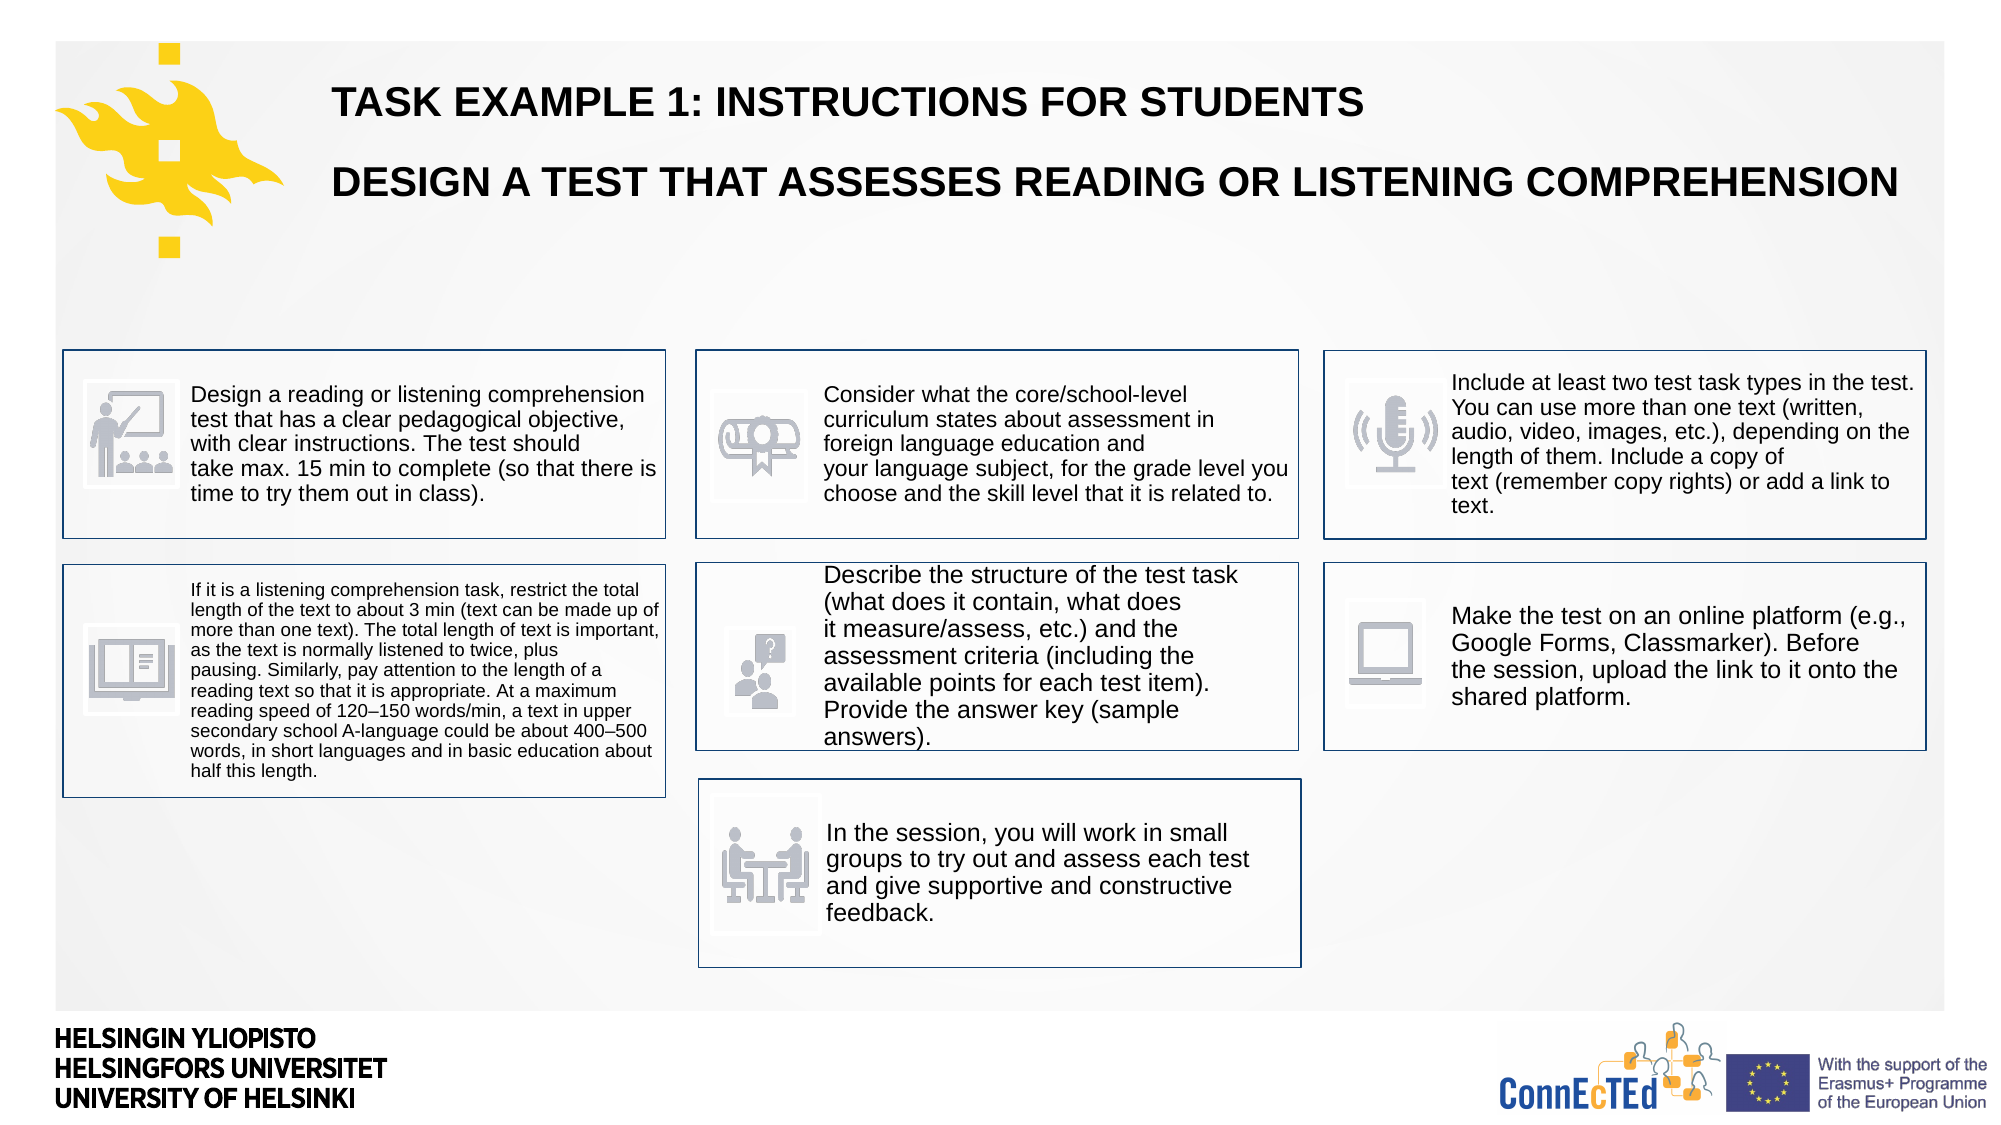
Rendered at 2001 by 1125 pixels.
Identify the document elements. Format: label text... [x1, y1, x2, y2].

picture [1497, 1044, 1987, 1115]
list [57, 310, 1935, 1044]
title Task example 1: instructions FOR STUDENTS DESIGN A TEST THAT ASSESSES READING OR LISTENING COMPREHENSION [331, 84, 1927, 244]
picture [159, 140, 180, 161]
picture [55, 41, 1945, 1011]
